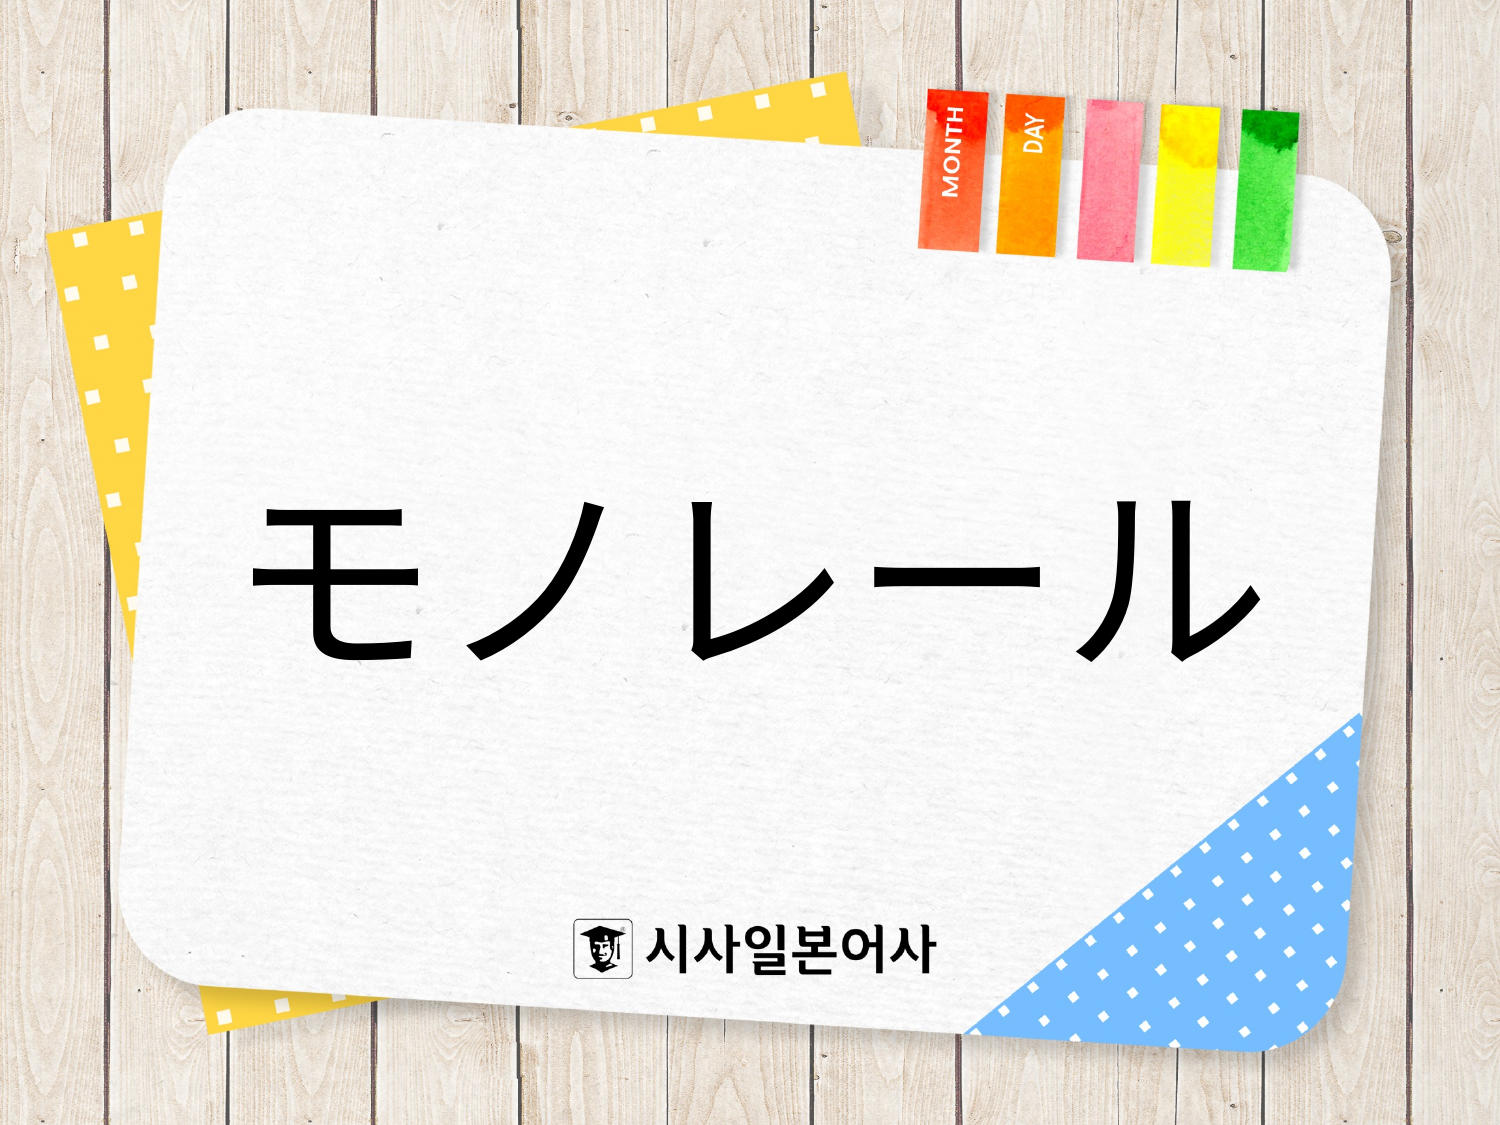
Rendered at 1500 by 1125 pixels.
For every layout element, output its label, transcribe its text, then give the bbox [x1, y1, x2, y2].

picture [0, 0, 1500, 1125]
title モノレール [75, 338, 1425, 811]
